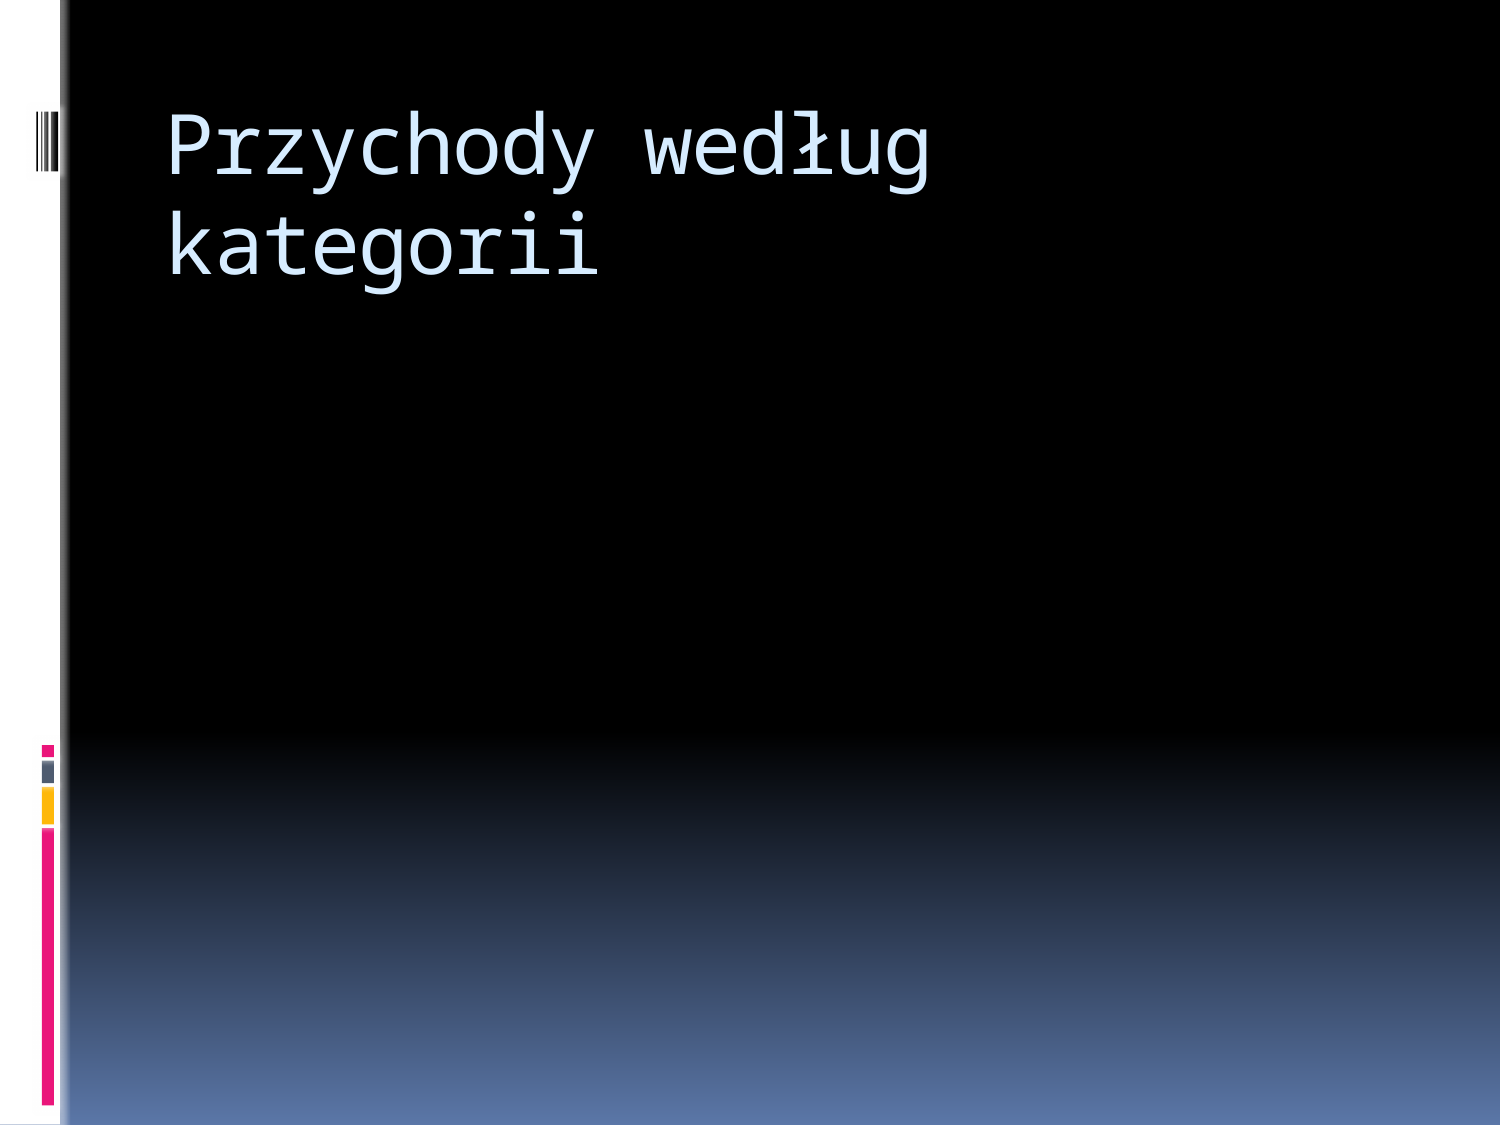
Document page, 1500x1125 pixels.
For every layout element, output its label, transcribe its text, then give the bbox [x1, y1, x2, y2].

title Przychody według kategorii [150, 83, 1425, 234]
